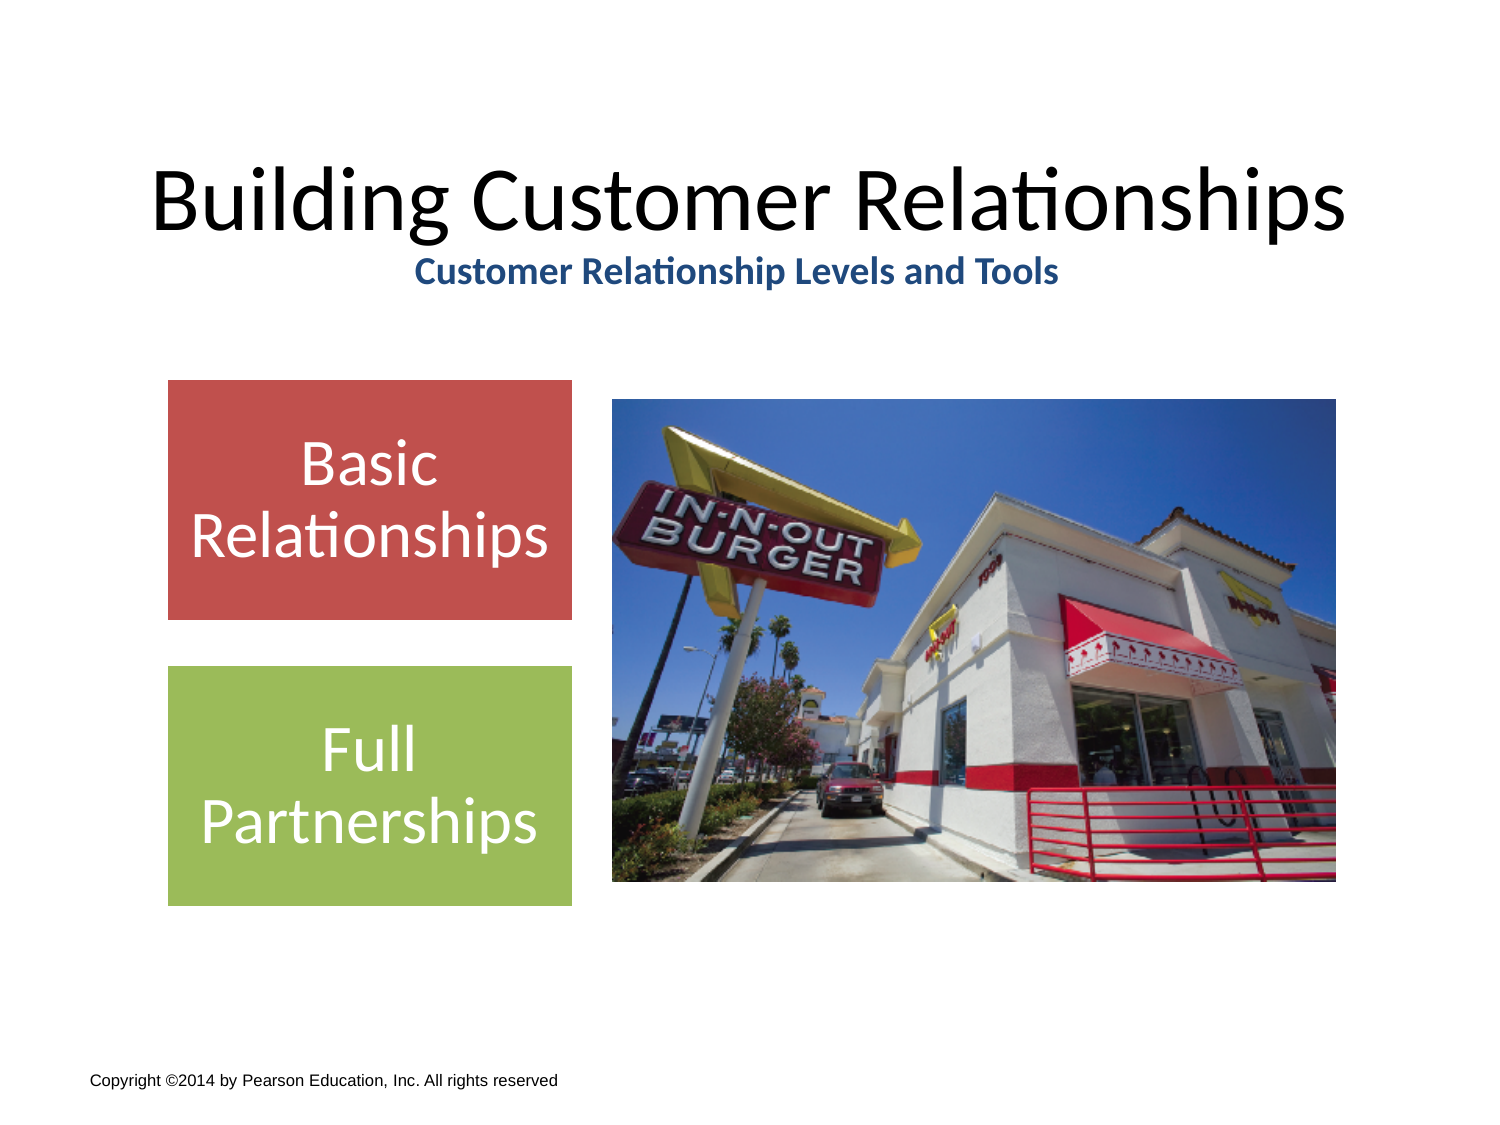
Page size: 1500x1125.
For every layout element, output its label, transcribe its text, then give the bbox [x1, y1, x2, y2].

list Customer Relationship Levels and Tools [150, 237, 1325, 300]
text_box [150, 377, 589, 909]
text_box Copyright ©2014 by Pearson Education, Inc. All rights reserved [74, 1062, 825, 1098]
title Building Customer Relationships [0, 99, 1500, 288]
picture [612, 399, 1337, 882]
